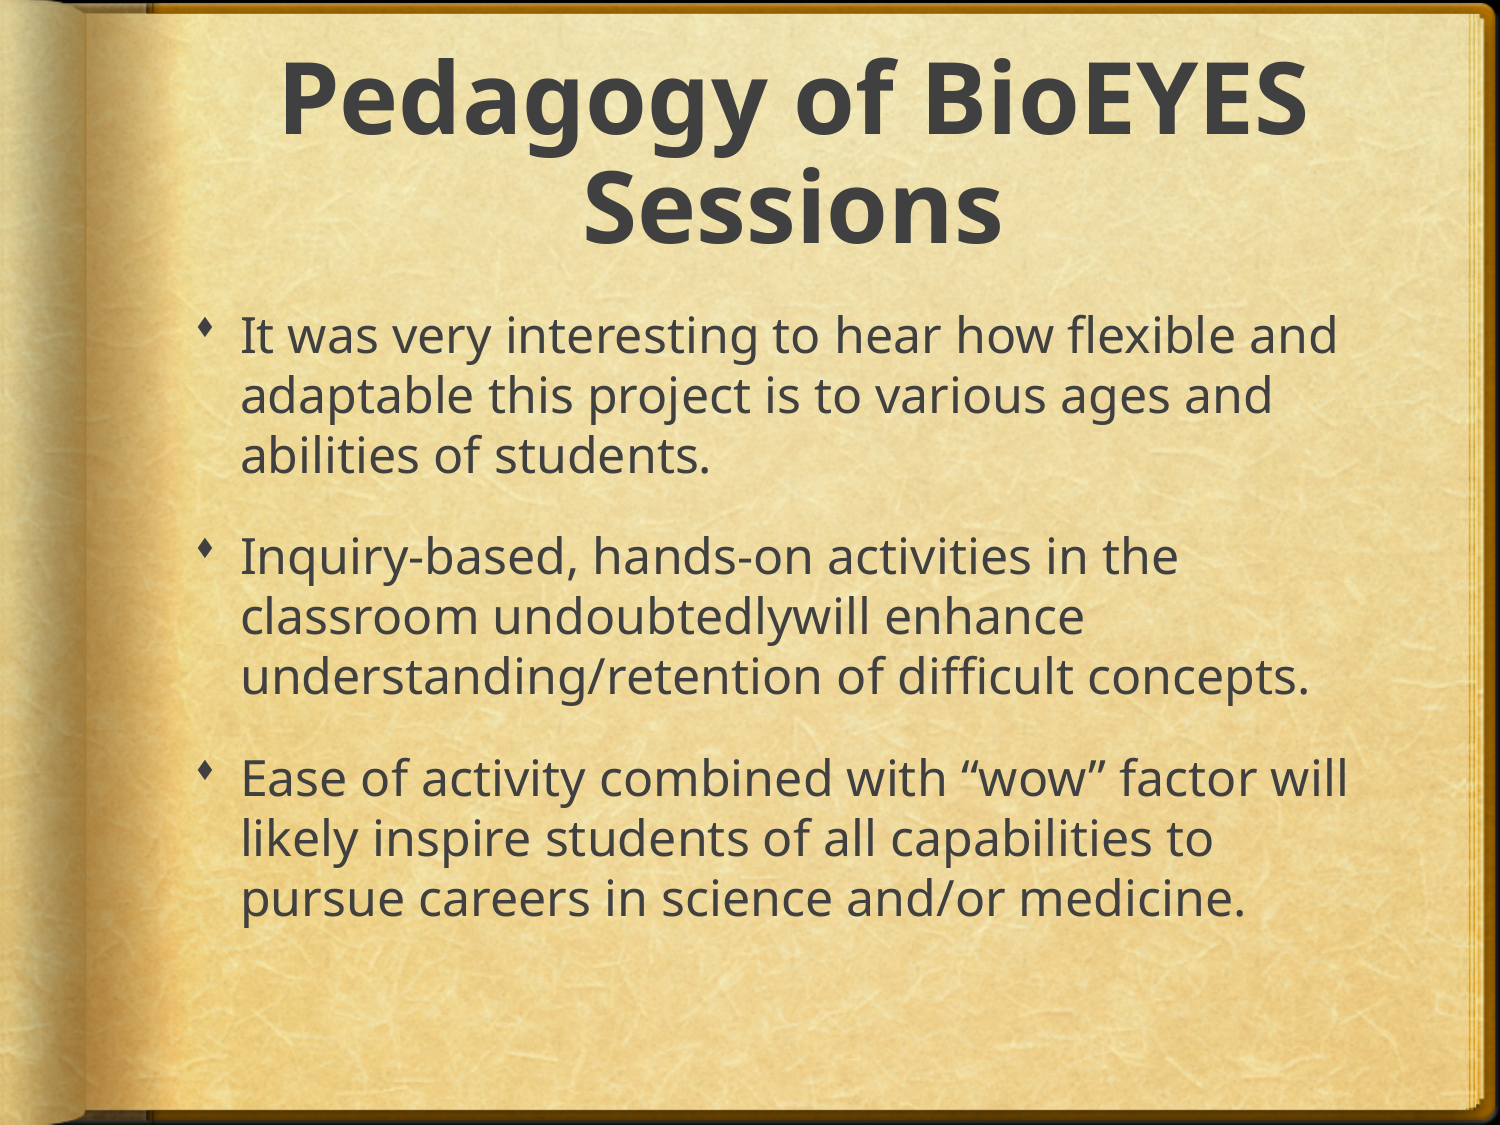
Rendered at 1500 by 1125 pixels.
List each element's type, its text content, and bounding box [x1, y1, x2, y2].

picture [0, 0, 1500, 1125]
title Pedagogy of BioEYES Sessions [87, 45, 1500, 265]
list It was very interesting to hear how flexible and adaptable this project is to various ages and abilities of students. Inquiry-based, hands-on activities in the classroom undoubtedlywill enhance understanding/retention of difficult concepts. Ease of activity combined with “wow” factor will likely inspire students of all capabilities to pursue careers in science and/or medicine. [178, 295, 1372, 1005]
